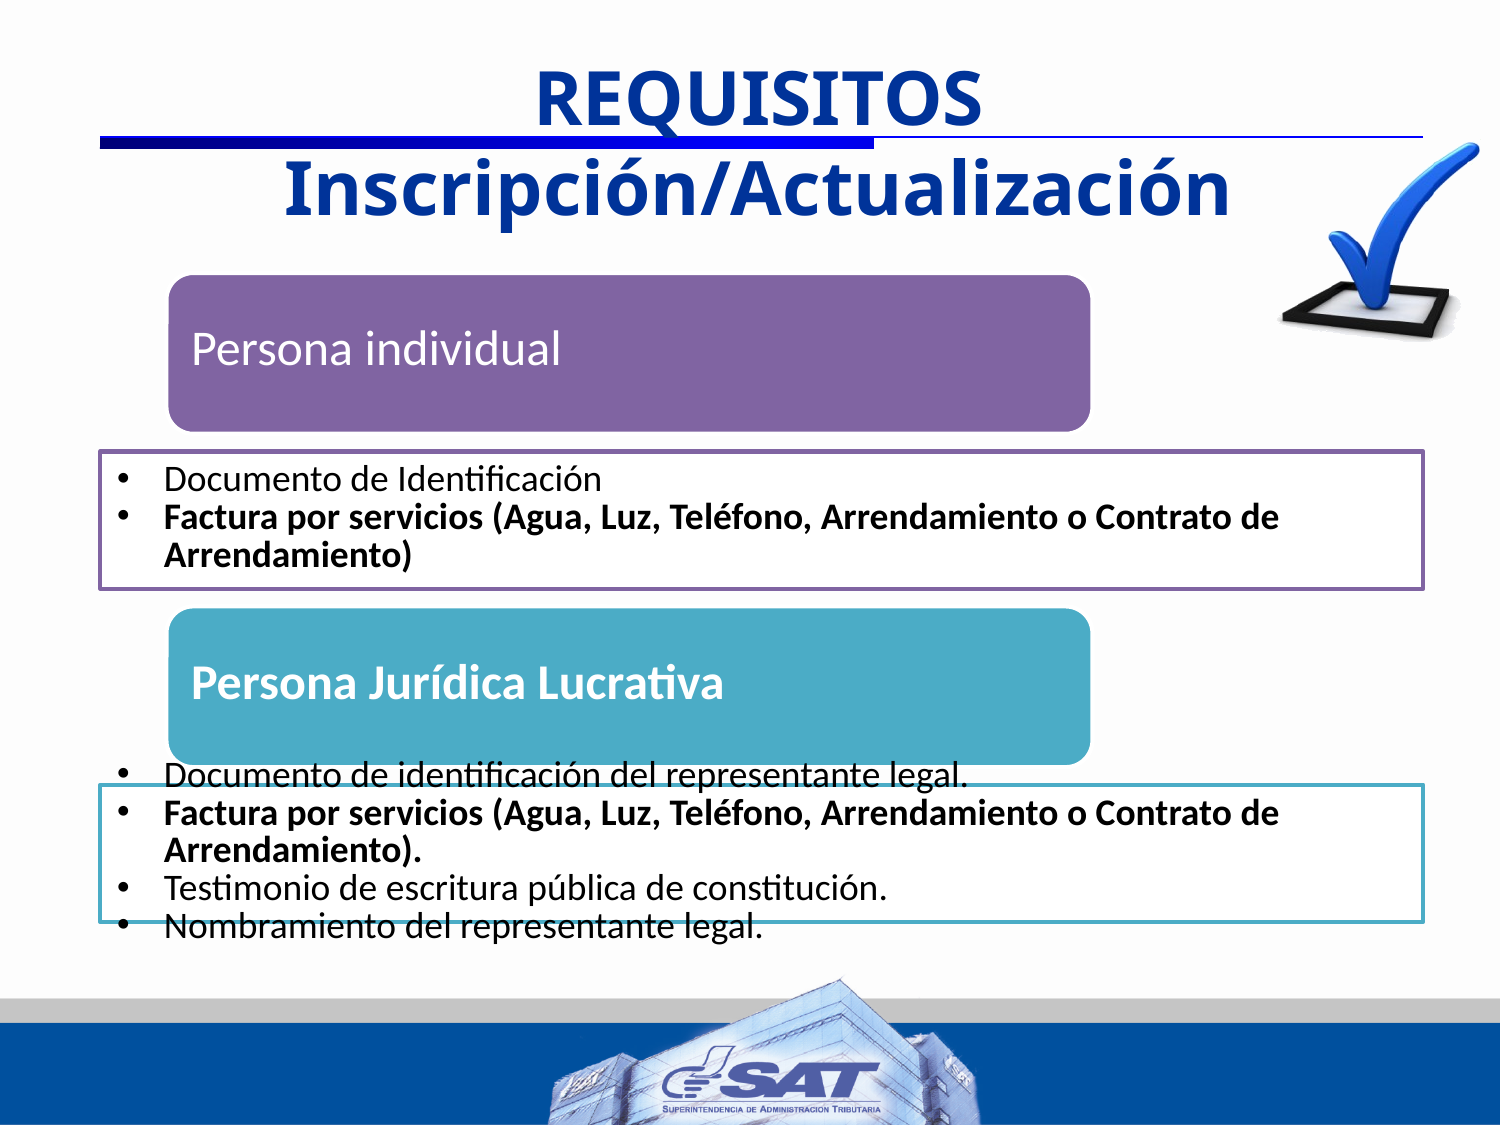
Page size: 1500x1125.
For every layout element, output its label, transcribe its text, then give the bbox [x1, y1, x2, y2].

picture [0, 0, 1500, 1125]
title REQUISITOS Inscripción/Actualización [64, 46, 1454, 239]
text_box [100, 255, 1424, 923]
